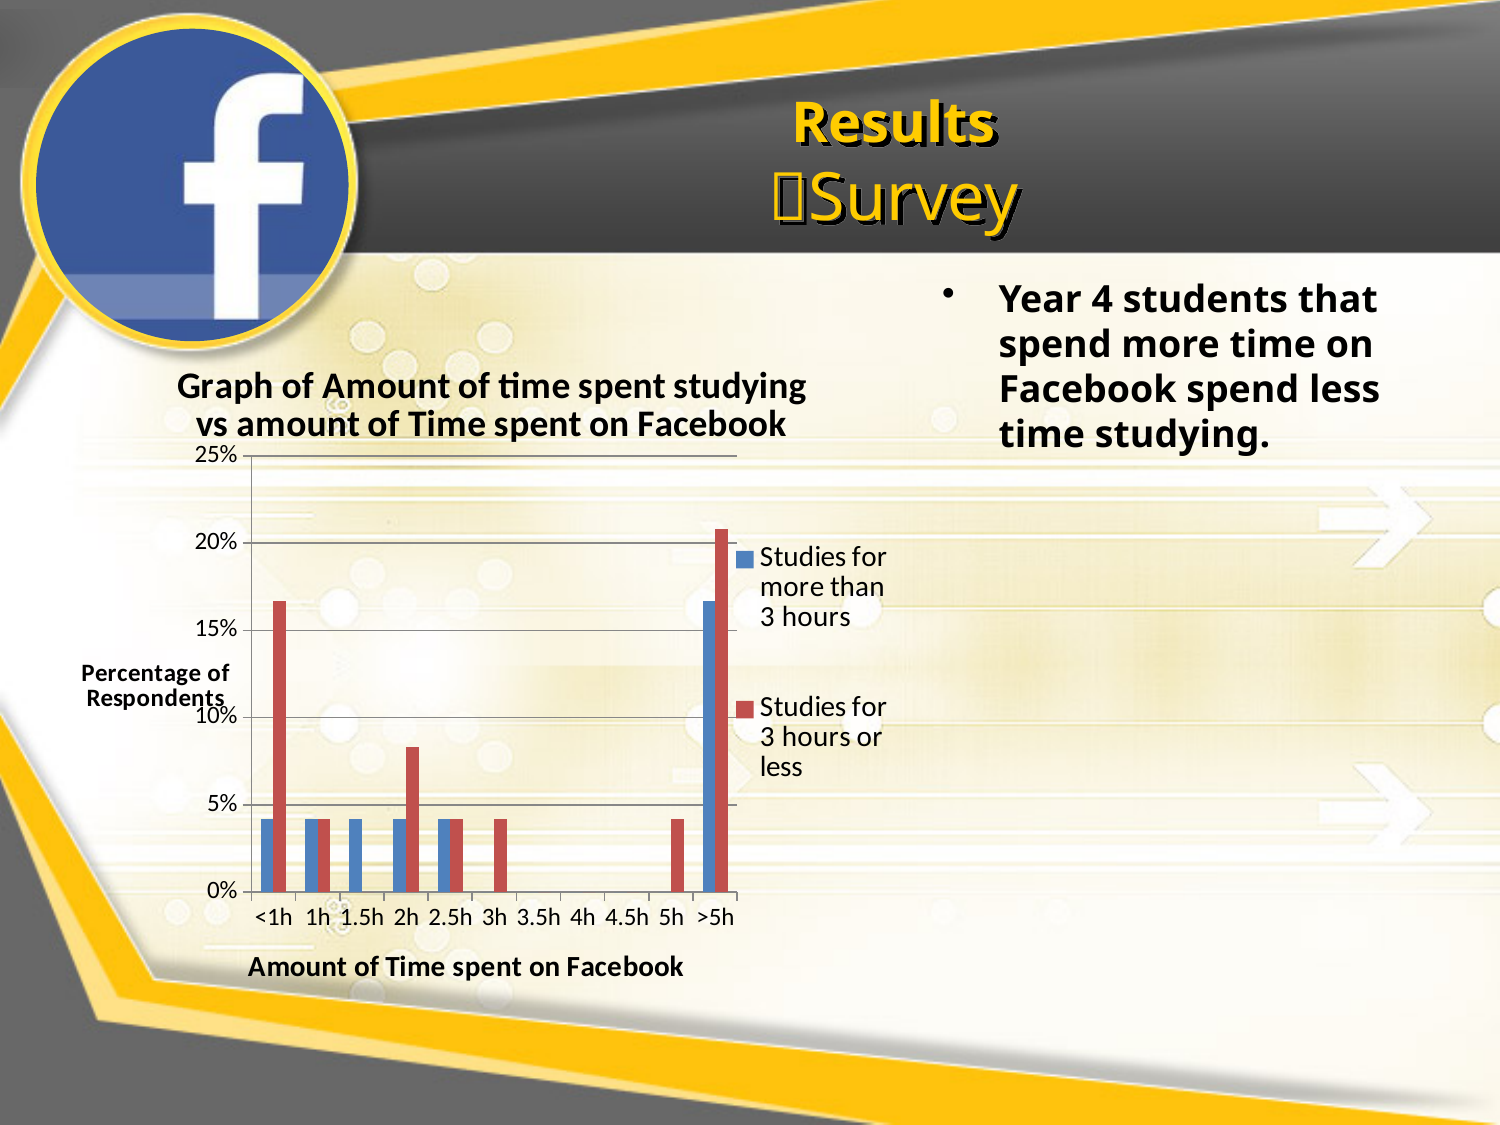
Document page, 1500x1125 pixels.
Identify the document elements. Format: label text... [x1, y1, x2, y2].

chart [76, 337, 908, 1012]
title Results Survey [362, 87, 1426, 233]
list Year 4 students that spend more time on Facebook spend less time studying. [926, 266, 1426, 977]
picture [0, 0, 1500, 1125]
